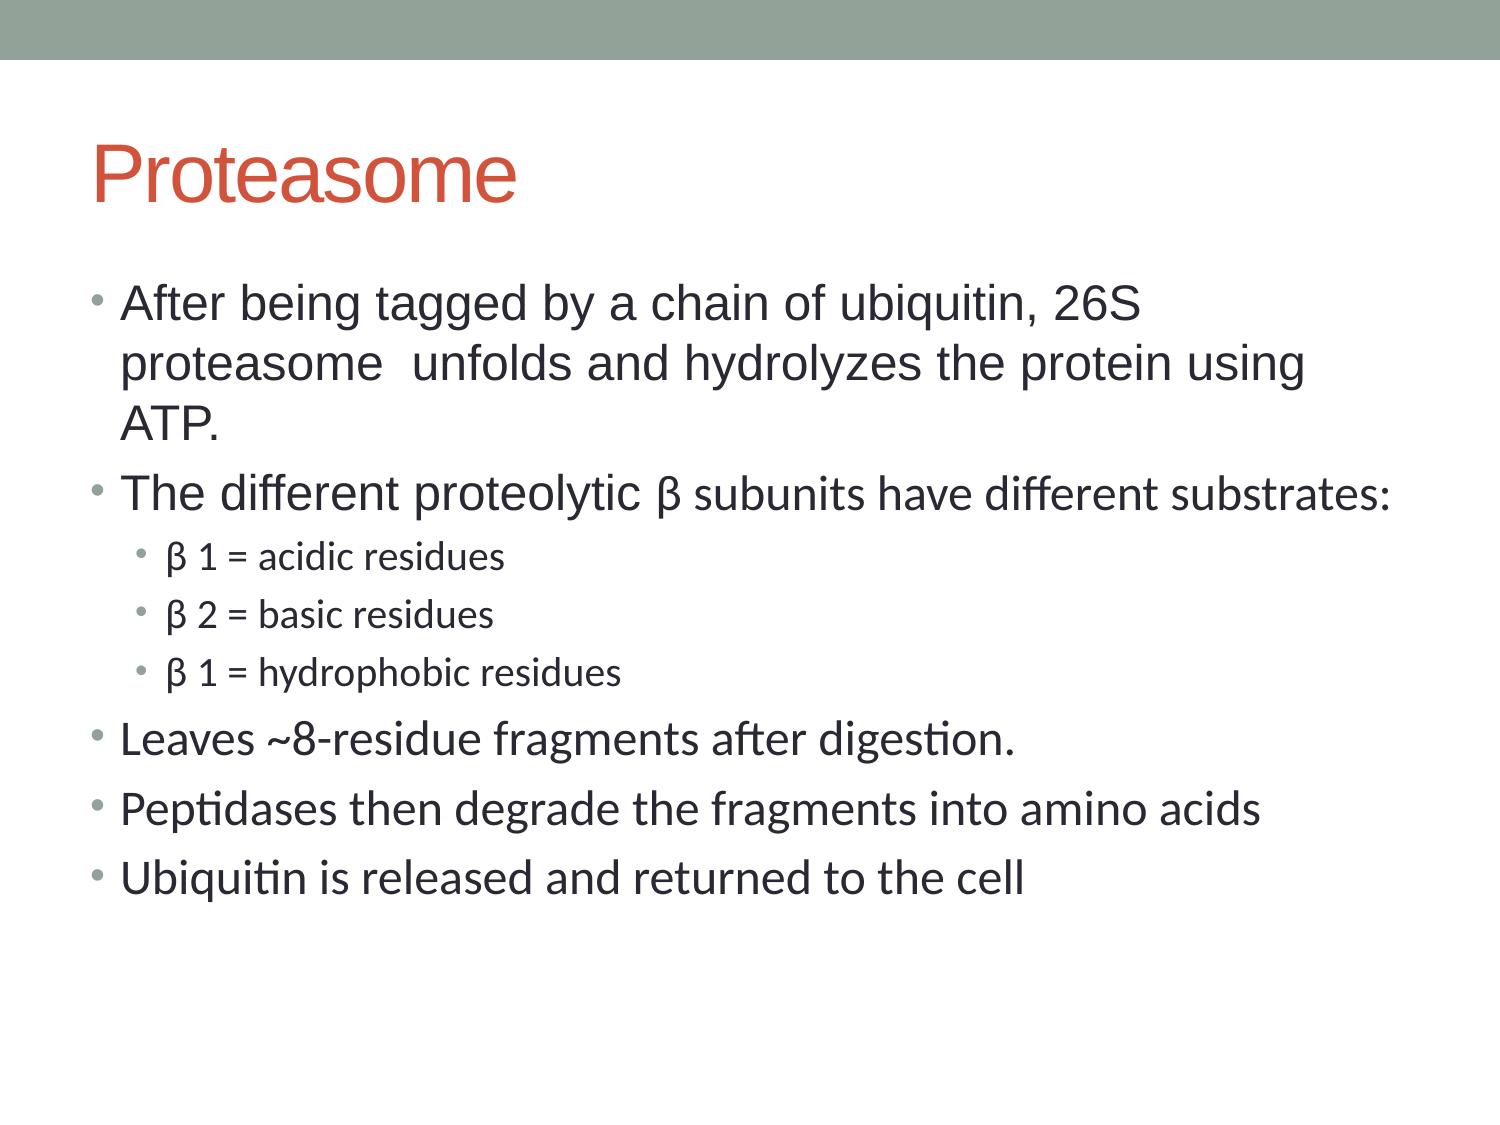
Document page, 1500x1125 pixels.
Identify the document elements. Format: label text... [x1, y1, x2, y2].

list After being tagged by a chain of ubiquitin, 26S proteasome unfolds and hydrolyzes the protein using ATP. The different proteolytic β subunits have different substrates: β 1 = acidic residues β 2 = basic residues β 1 = hydrophobic residues Leaves ~8-residue fragments after digestion. Peptidases then degrade the fragments into amino acids Ubiquitin is released and returned to the cell [75, 262, 1425, 1063]
title Proteasome [75, 87, 1425, 250]
